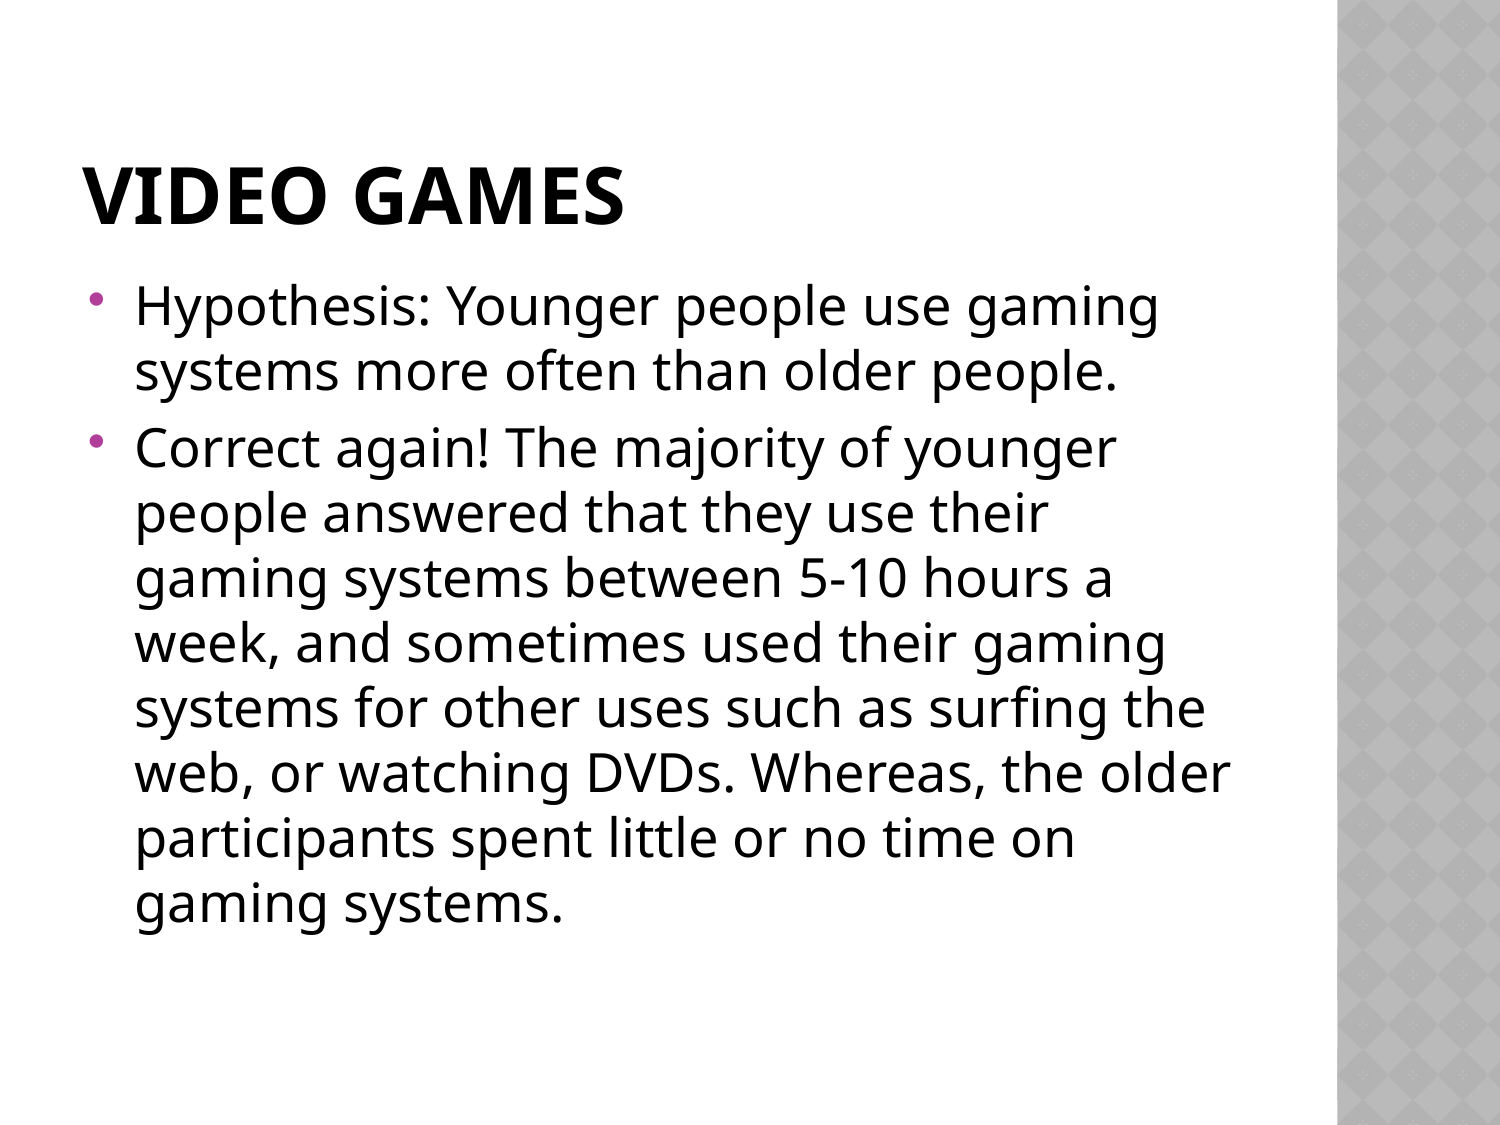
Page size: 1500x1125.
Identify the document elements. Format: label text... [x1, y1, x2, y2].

title Video games [75, 52, 1263, 240]
list Hypothesis: Younger people use gaming systems more often than older people. Correct again! The majority of younger people answered that they use their gaming systems between 5-10 hours a week, and sometimes used their gaming systems for other uses such as surfing the web, or watching DVDs. Whereas, the older participants spent little or no time on gaming systems. [75, 264, 1263, 1059]
